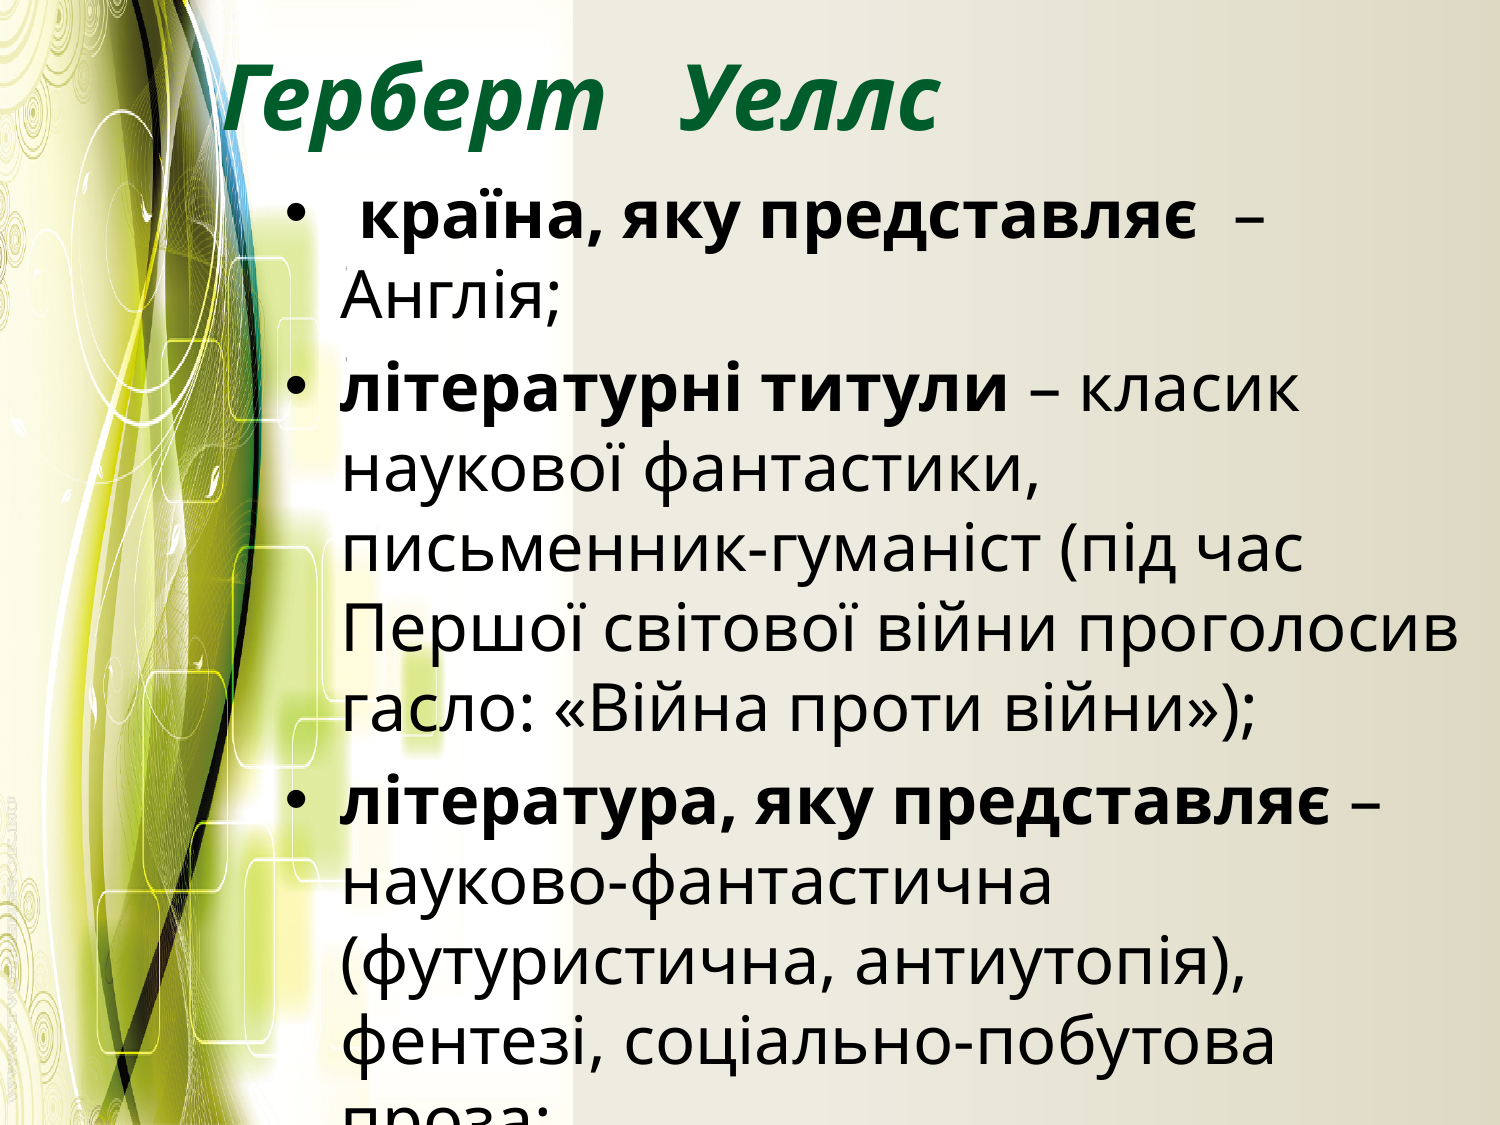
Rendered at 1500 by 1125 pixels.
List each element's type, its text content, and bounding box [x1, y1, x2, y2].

title Герберт Уеллс [0, 0, 1257, 188]
picture [0, 188, 573, 1125]
list країна, яку представляє – Англія; літературні титули – класик наукової фантастики, письменник-гуманіст (під час Першої світової війни проголосив гасло: «Війна проти війни»); література, яку представляє – науково-фантастична (футуристична, антиутопія), фентезі, соціально-побутова проза; [269, 163, 1500, 980]
